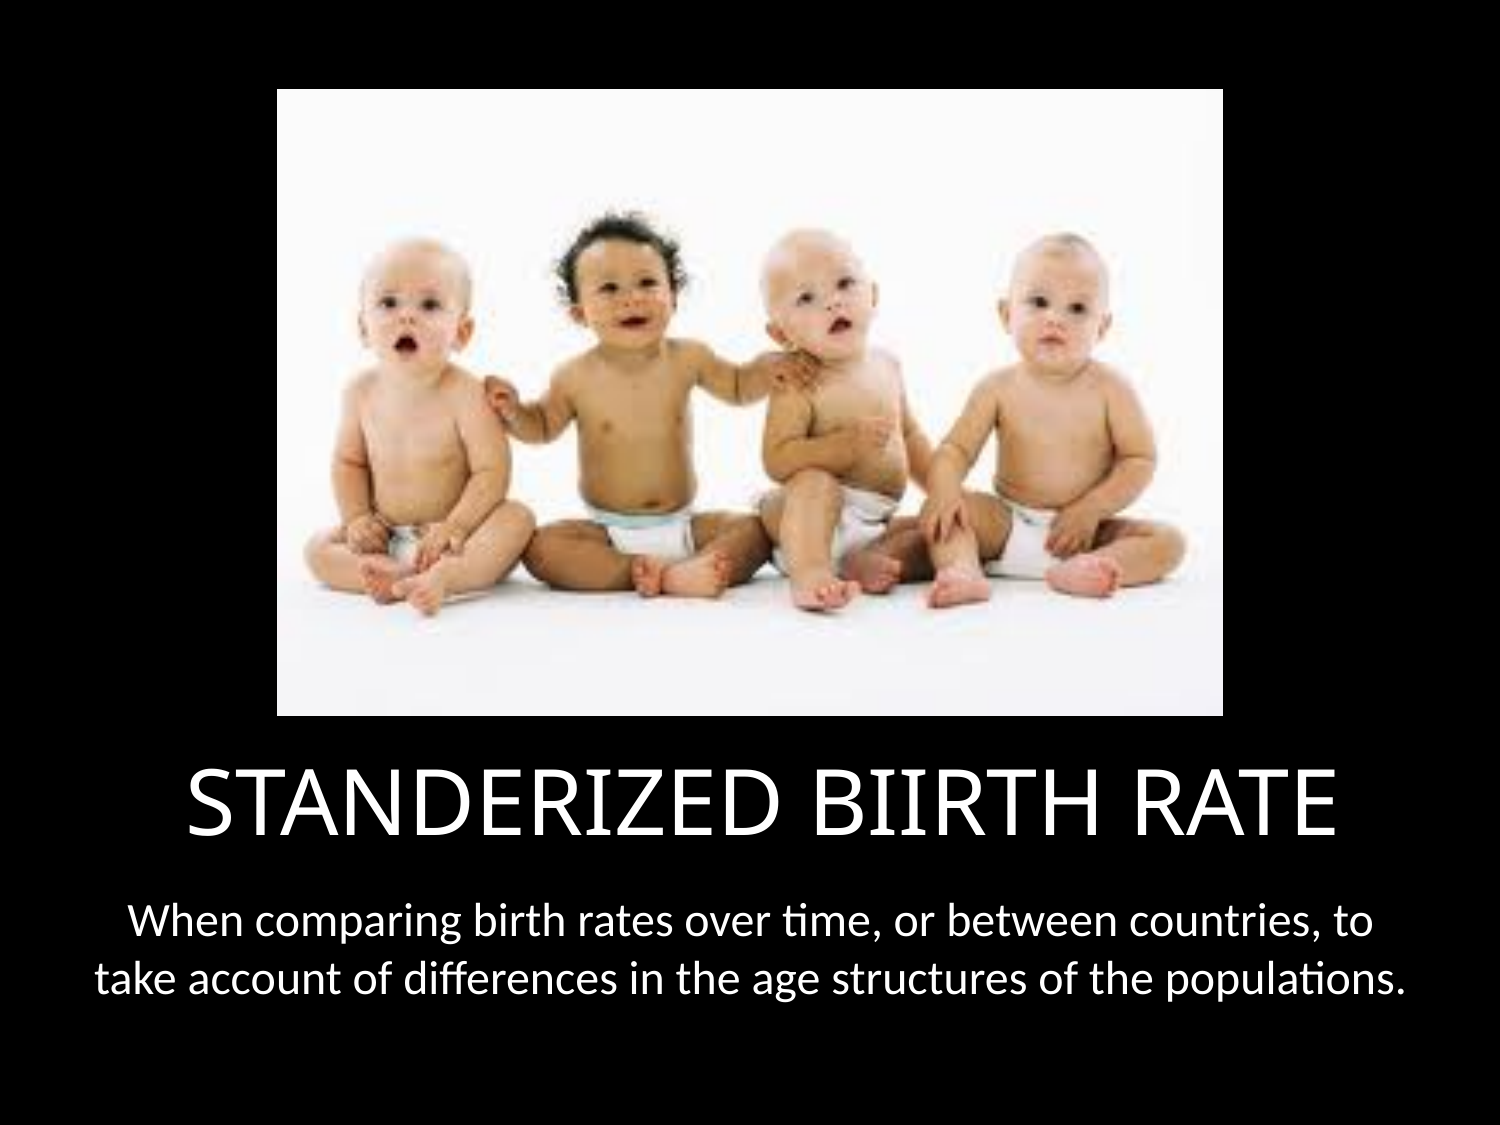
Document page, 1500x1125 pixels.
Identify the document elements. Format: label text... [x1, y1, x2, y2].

list When comparing birth rates over time, or between countries, to take account of differences in the age structures of the populations. [76, 881, 1427, 1064]
picture [277, 89, 1223, 717]
title STANDERIZED BIIRTH RATE [88, 680, 1439, 917]
